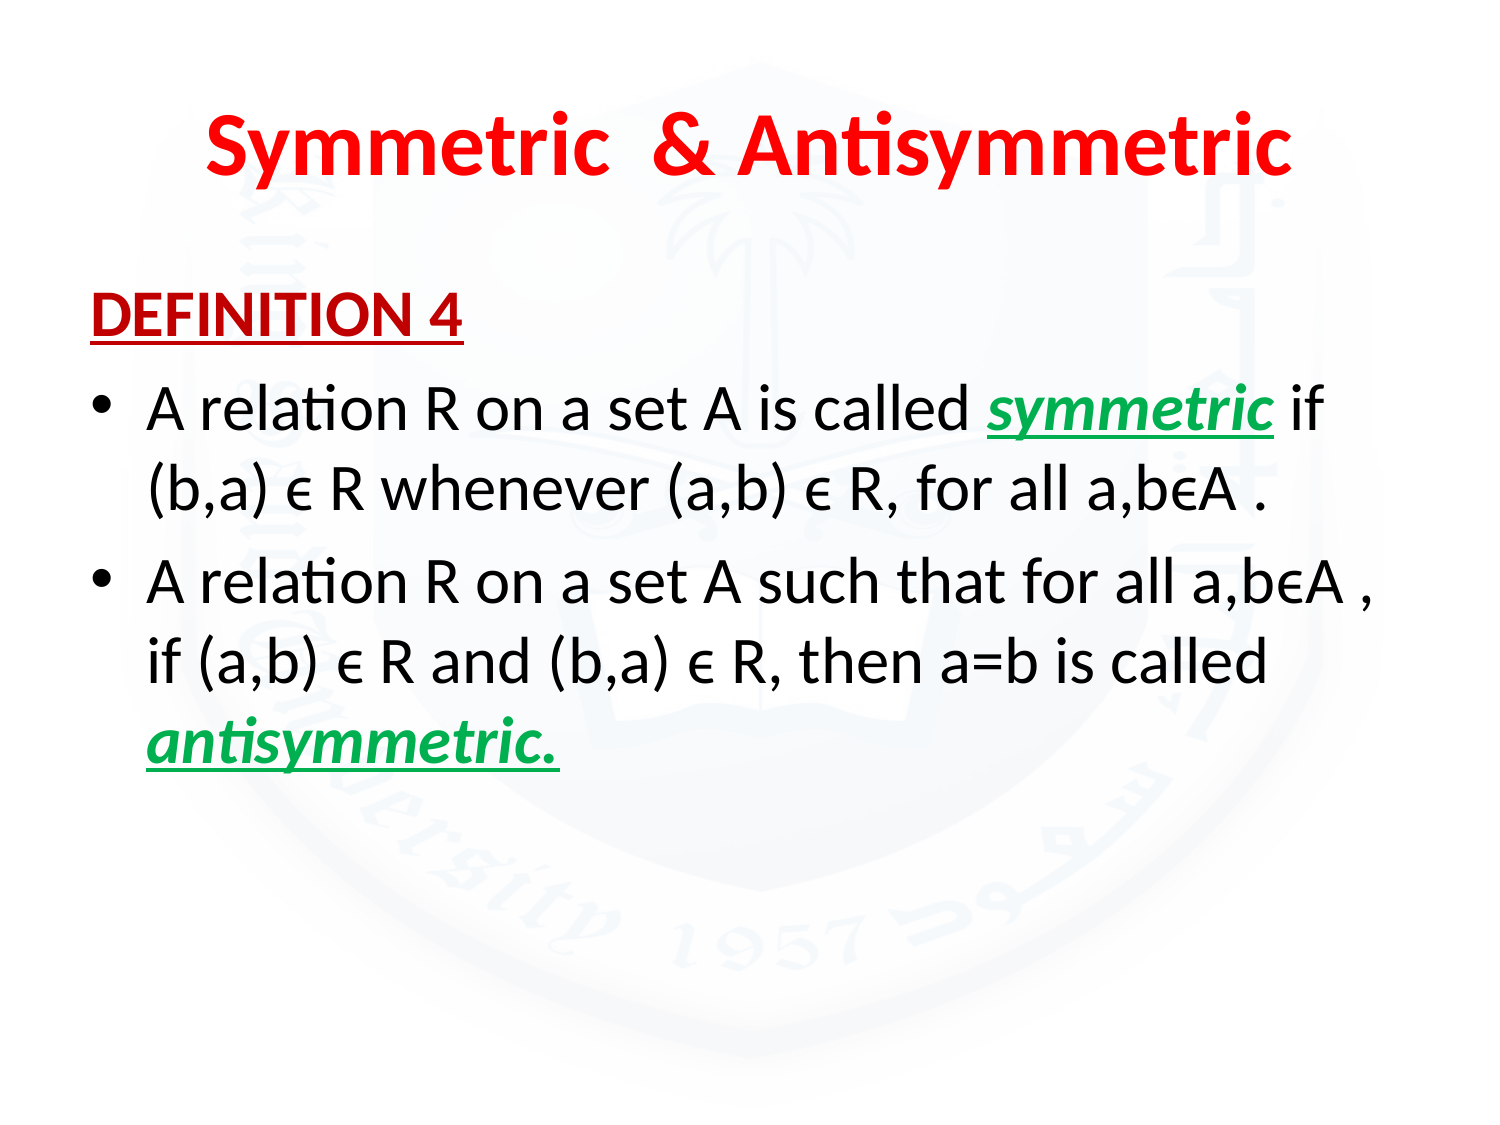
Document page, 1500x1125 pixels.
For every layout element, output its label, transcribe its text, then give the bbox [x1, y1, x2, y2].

list DEFINITION 4 A relation R on a set A is called symmetric if (b,a) ϵ R whenever (a,b) ϵ R, for all a,bϵA . A relation R on a set A such that for all a,bϵA , if (a,b) ϵ R and (b,a) ϵ R, then a=b is called antisymmetric. [75, 262, 1425, 1005]
title Symmetric & Antisymmetric [75, 45, 1425, 233]
